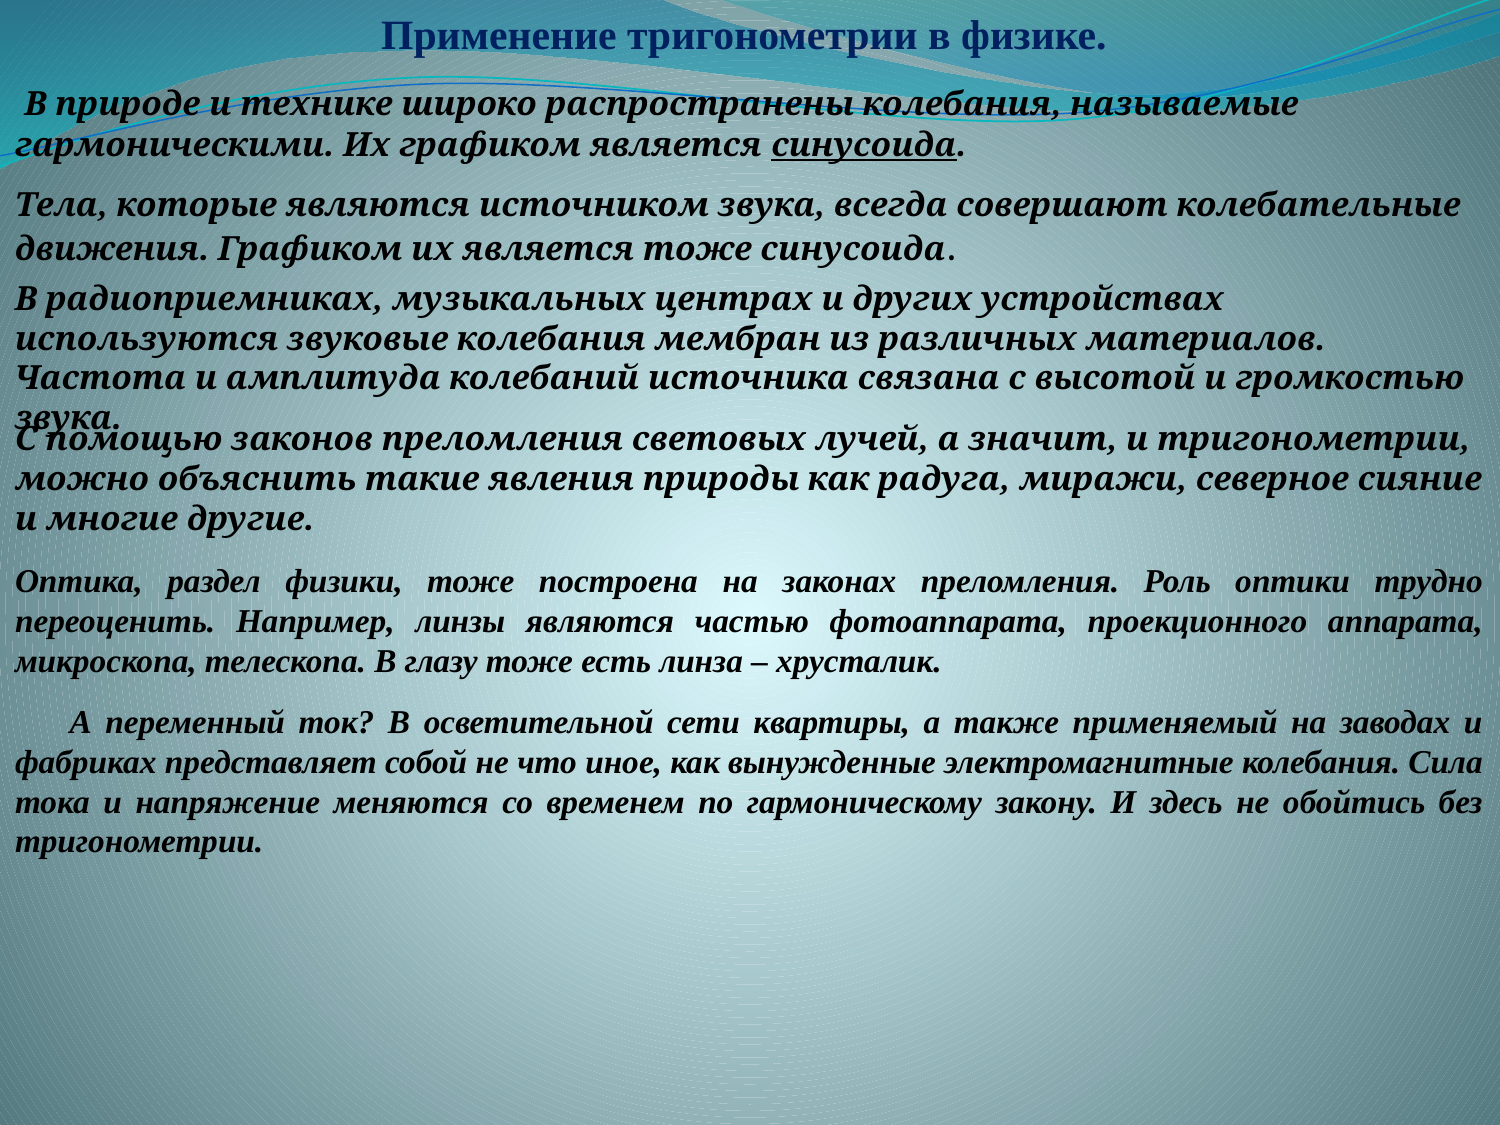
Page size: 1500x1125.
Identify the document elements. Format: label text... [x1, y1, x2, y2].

text_box Применение тригонометрии в физике. [365, 0, 1123, 66]
text_box Оптика, раздел физики, тоже построена на законах преломления. Роль оптики трудно переоценить. Например, линзы являются частью фотоаппарата, проекционного аппарата, микроскопа, телескопа. В глазу тоже есть линза – хрусталик. [0, 551, 1500, 687]
text_box С помощью законов преломления световых лучей, а значит, и тригонометрии, можно объяснить такие явления природы как радуга, миражи, северное сияние и многие другие. [0, 410, 1500, 545]
text_box В природе и технике широко распространены колебания, называемые гармоническими. Их графиком является синусоида. [0, 70, 1500, 170]
text_box В радиоприемниках, музыкальных центрах и других устройствах используются звуковые колебания мембран из различных материалов. Частота и амплитуда колебаний источника связана с высотой и громкостью звука. [0, 269, 1500, 410]
text_box А переменный ток? В осветительной сети квартиры, а также применяемый на заводах и фабриках представляет собой не что иное, как вынужденные электромагнитные колебания. Сила тока и напряжение меняются со временем по гармоническому закону. И здесь не обойтись без тригонометрии. [0, 692, 1500, 867]
text_box Тела, которые являются источником звука, всегда совершают колебательные движения. Графиком их является тоже синусоида. [0, 175, 1500, 269]
